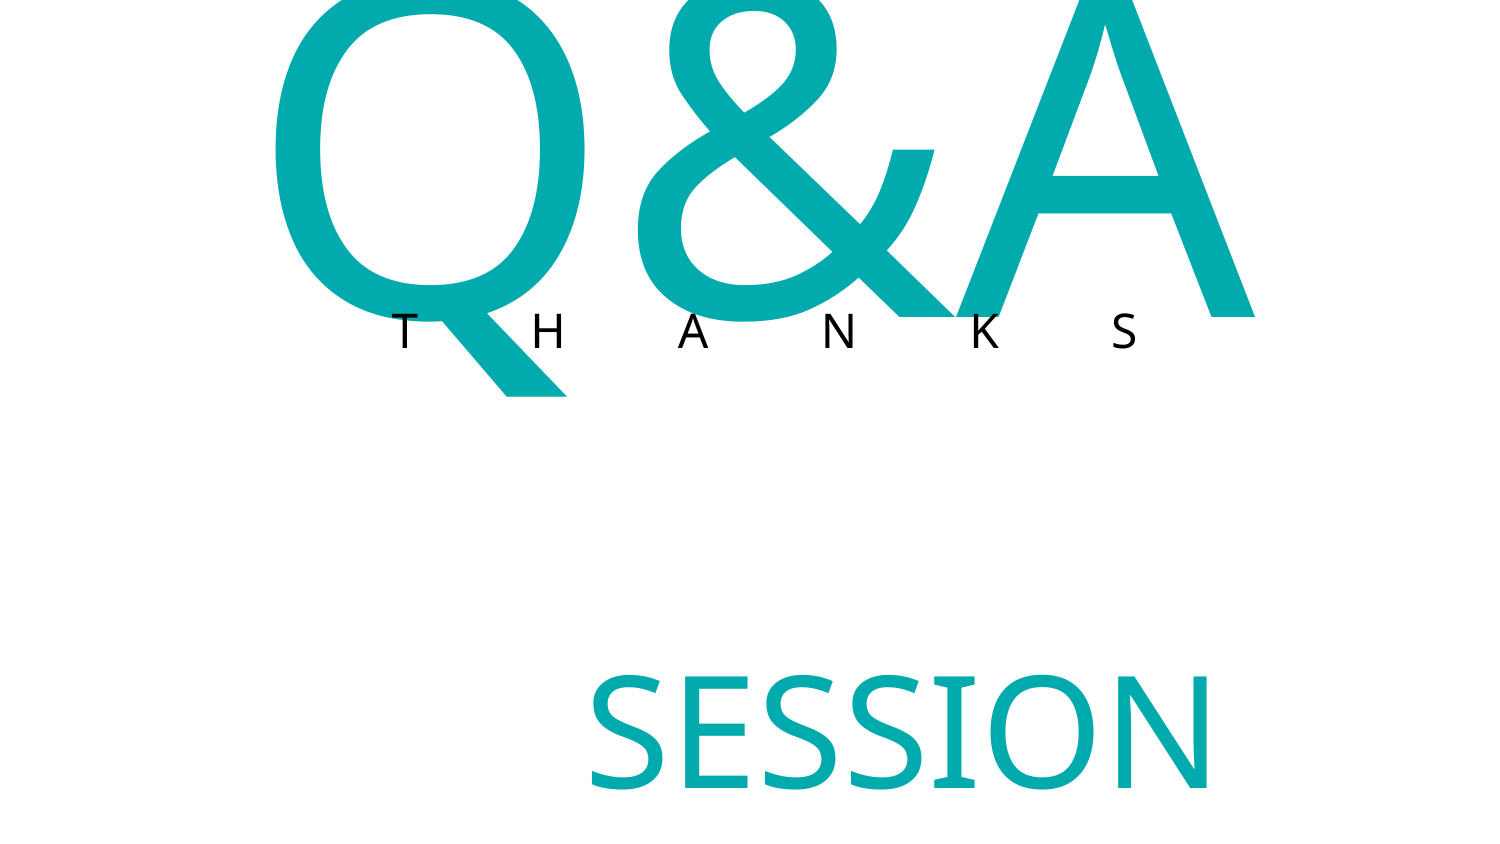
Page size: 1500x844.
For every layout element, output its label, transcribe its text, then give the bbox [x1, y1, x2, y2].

text_box [0, 0, 1500, 844]
text_box T H A N K S [367, 295, 1164, 366]
text_box SESSION [511, 476, 1296, 742]
text_box Q&A [163, 42, 1341, 338]
